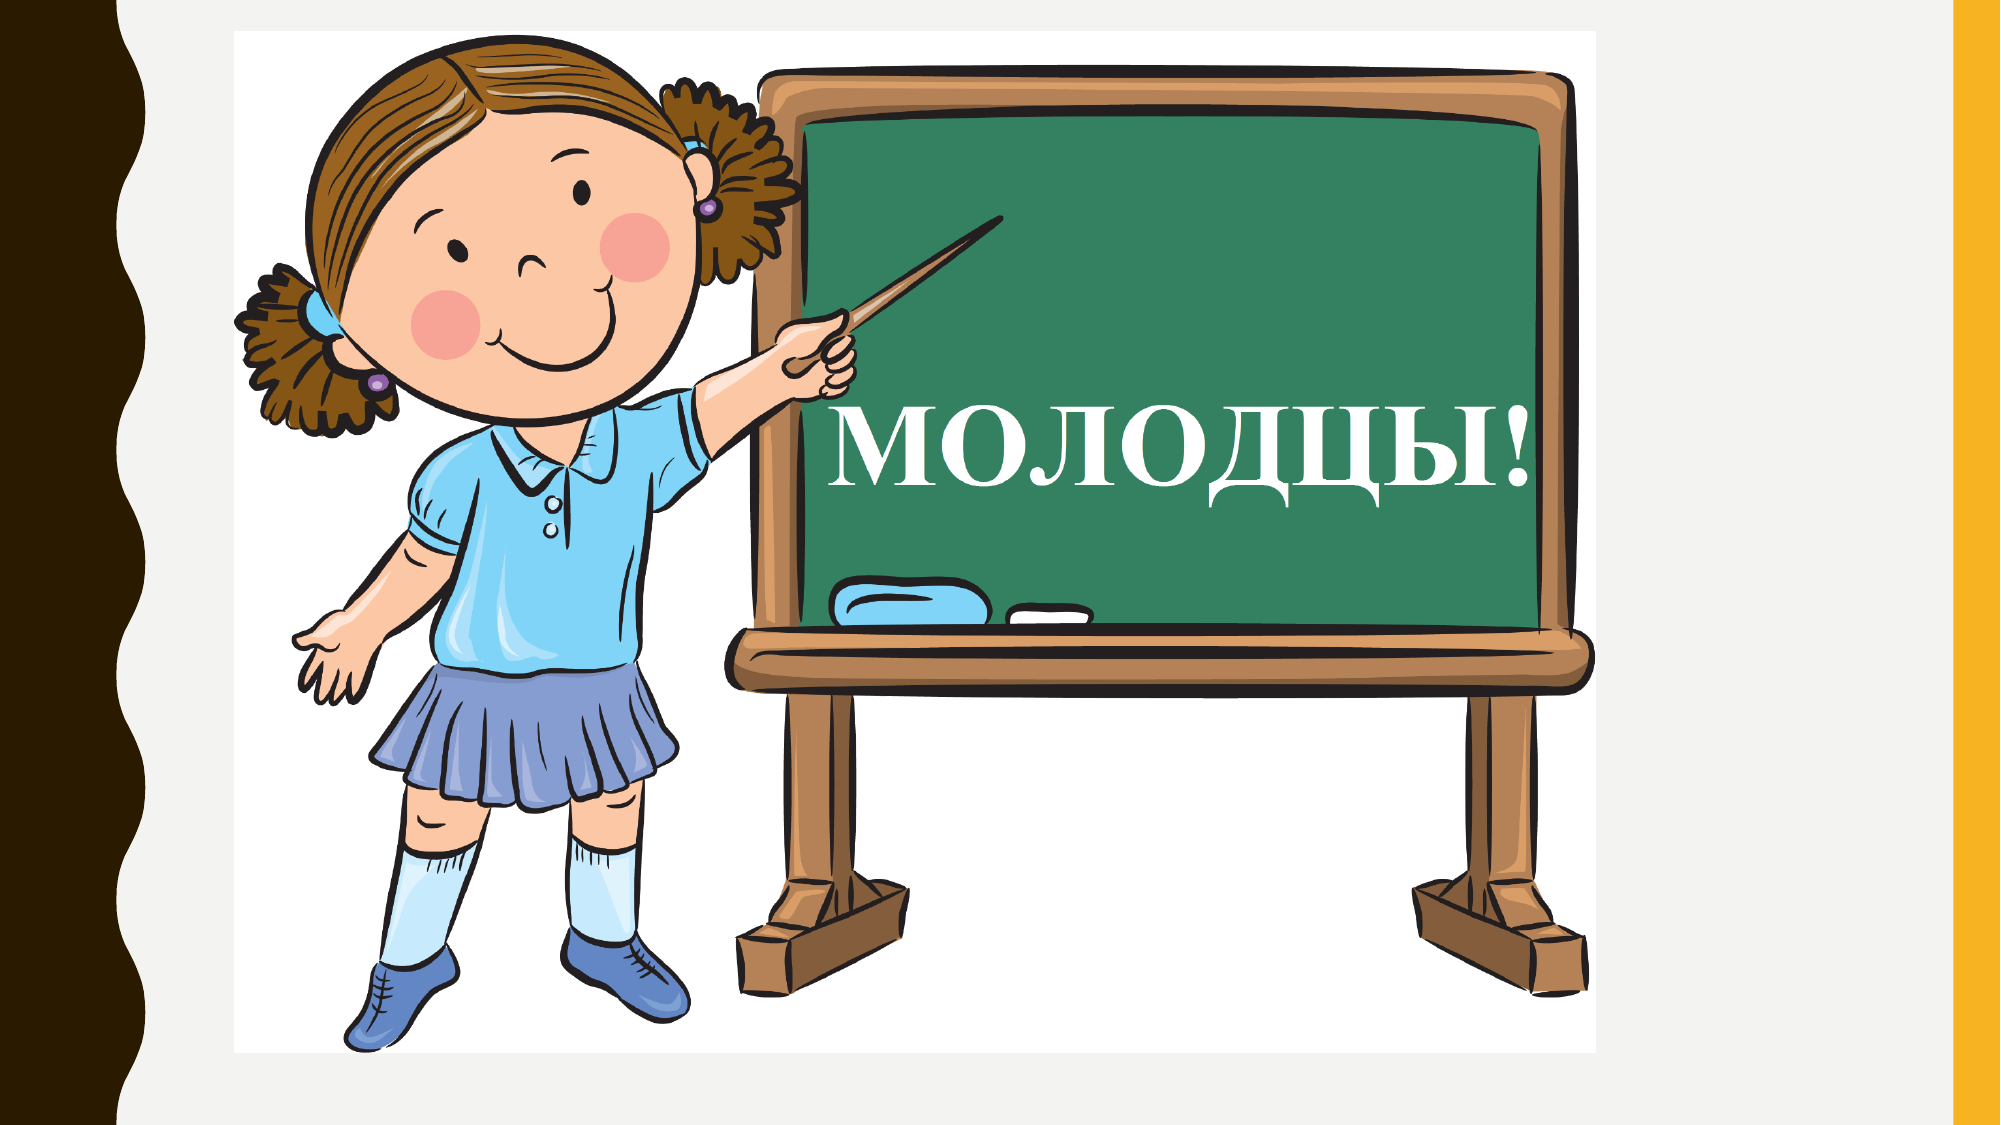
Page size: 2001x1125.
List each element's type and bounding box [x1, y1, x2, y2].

list [234, 31, 1596, 1053]
